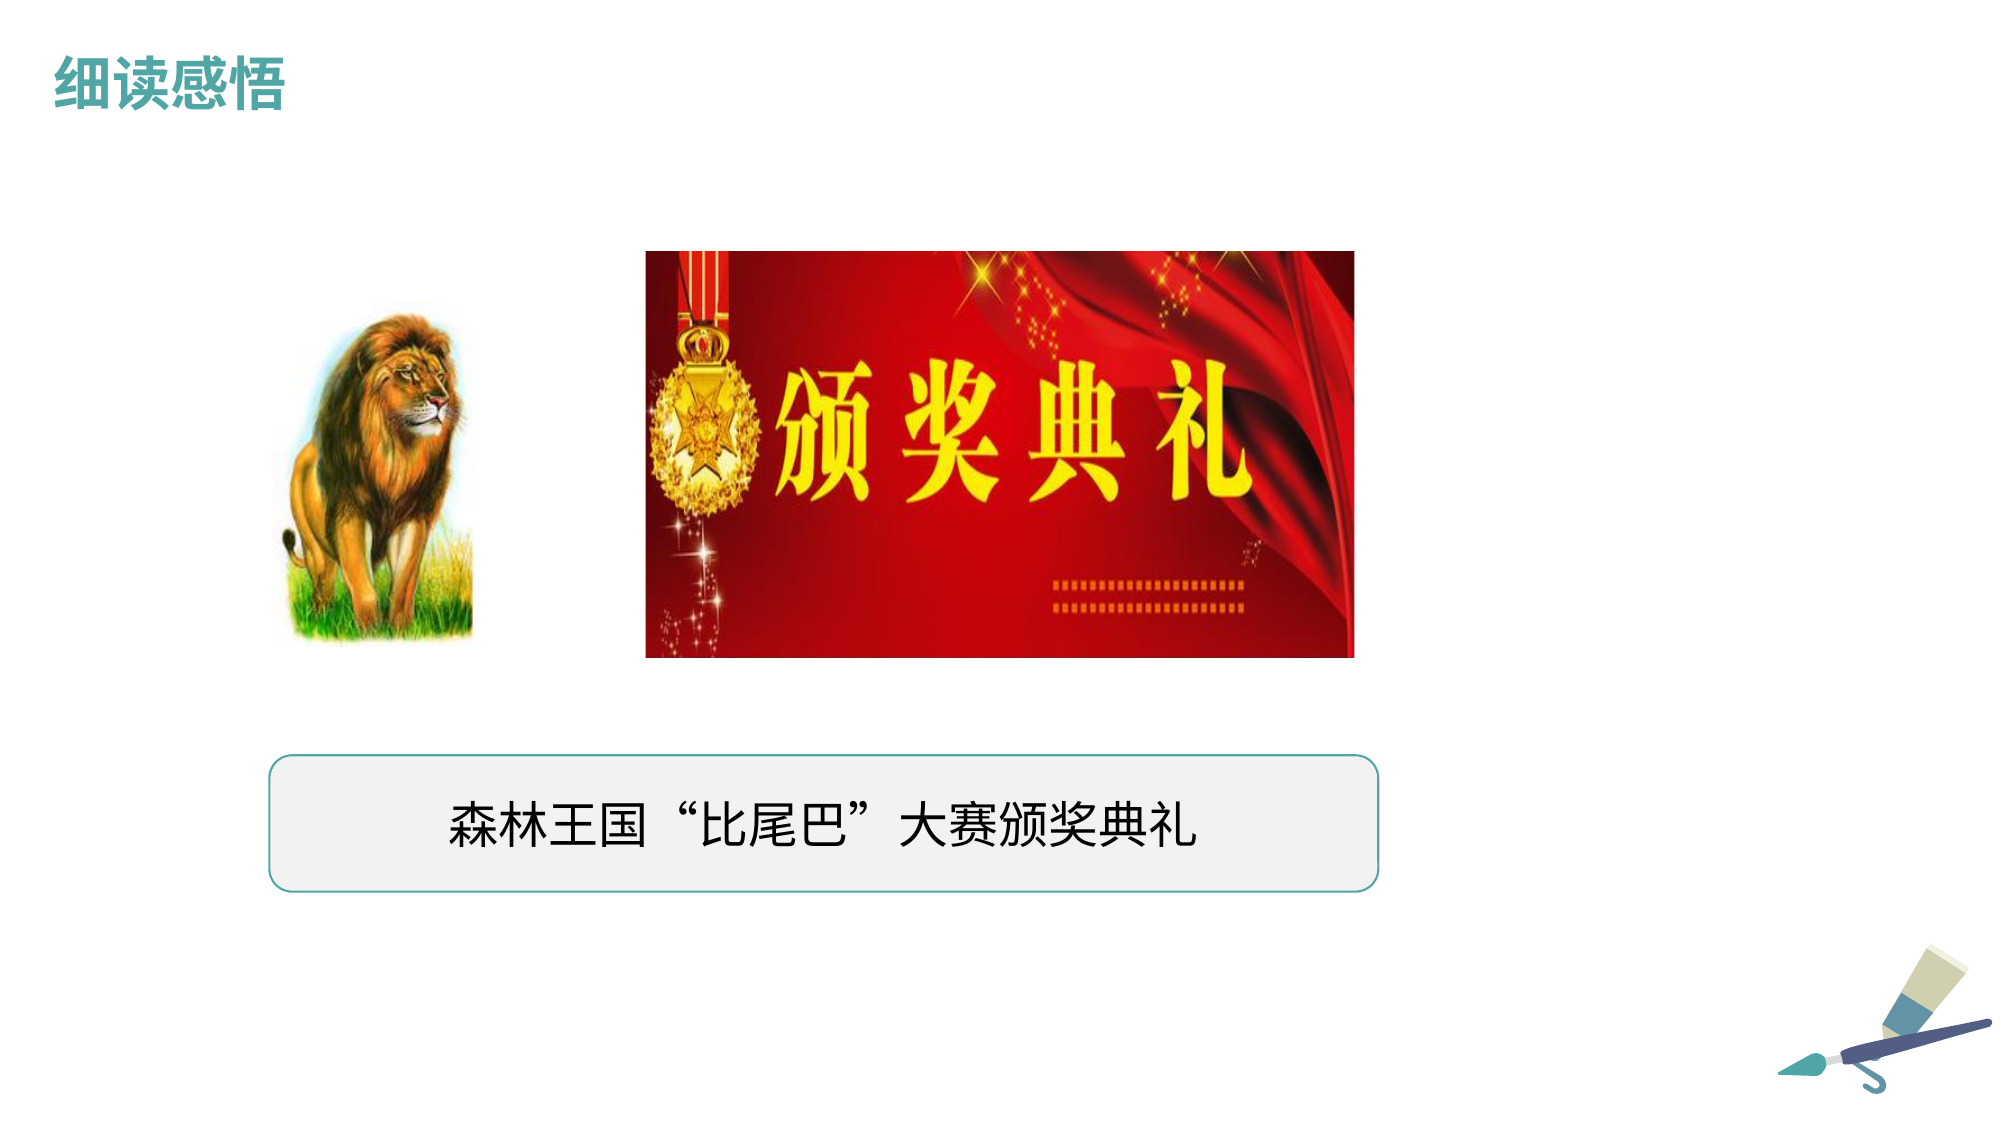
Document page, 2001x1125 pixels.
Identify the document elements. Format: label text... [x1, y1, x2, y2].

text_box 细读感悟 [39, 39, 476, 125]
picture [645, 251, 1355, 658]
text_box 森林王国“比尾巴”大赛颁奖典礼 [268, 754, 1380, 893]
picture [272, 302, 476, 647]
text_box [1811, 945, 1974, 1125]
